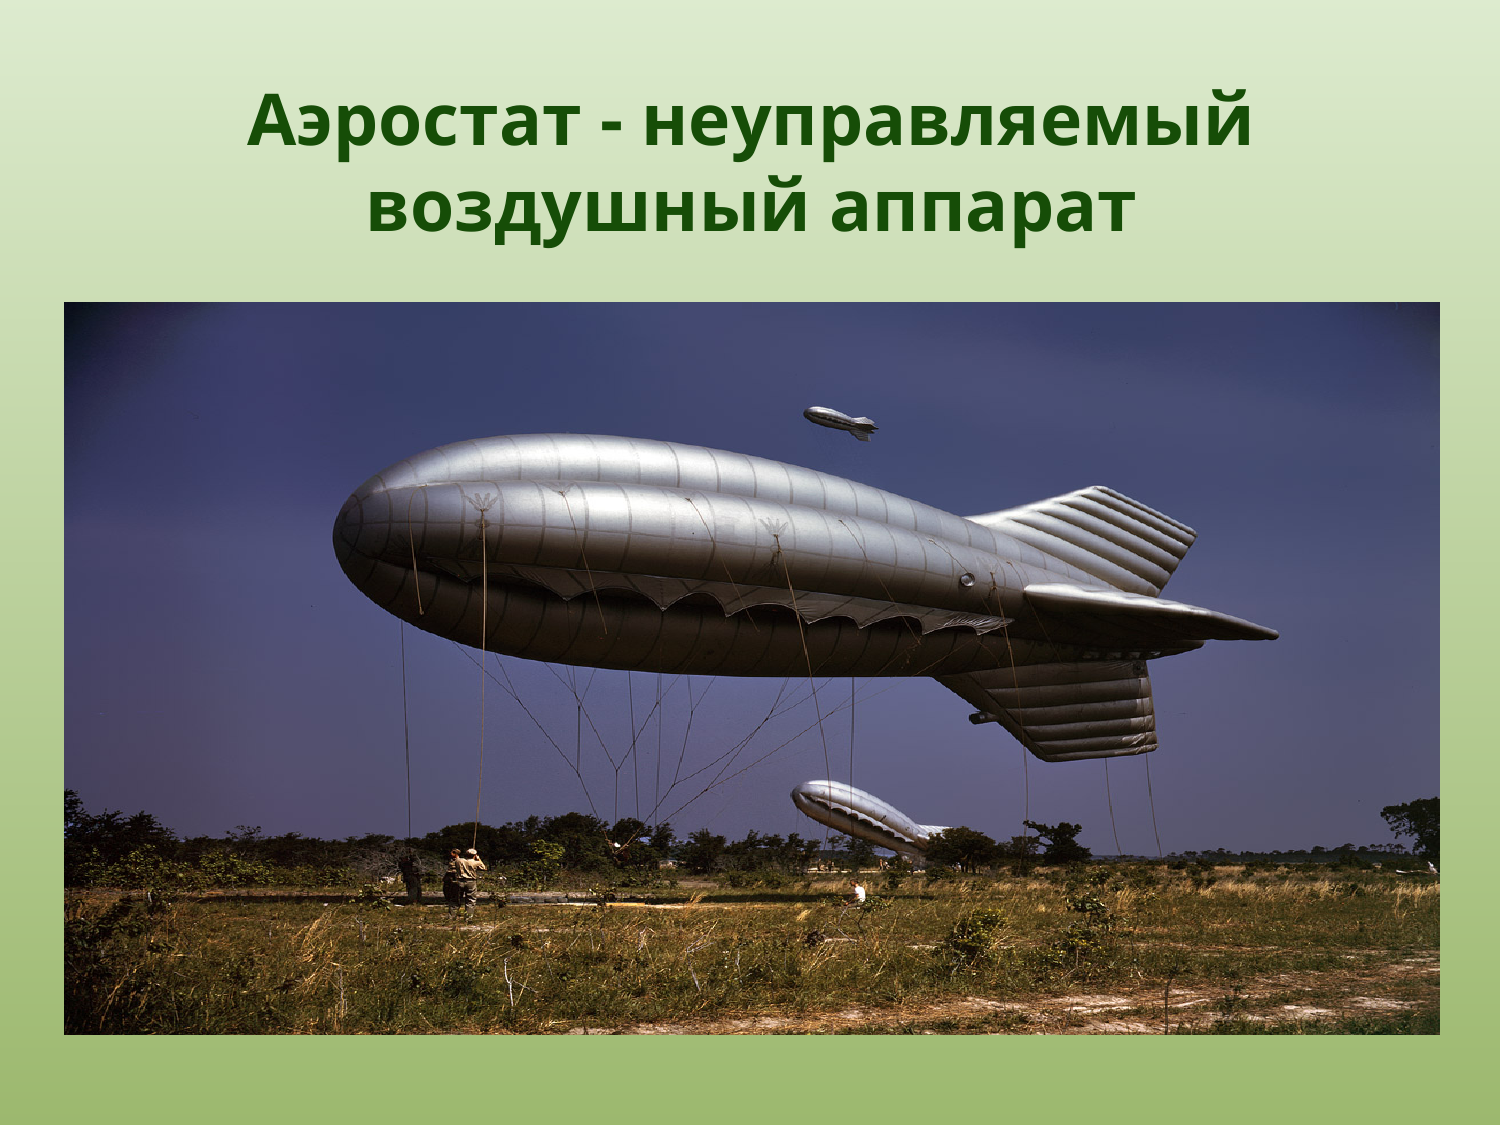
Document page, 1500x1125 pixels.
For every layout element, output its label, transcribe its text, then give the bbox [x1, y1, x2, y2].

title Аэростат - неуправляемый воздушный аппарат [76, 66, 1427, 254]
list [64, 302, 1440, 1036]
